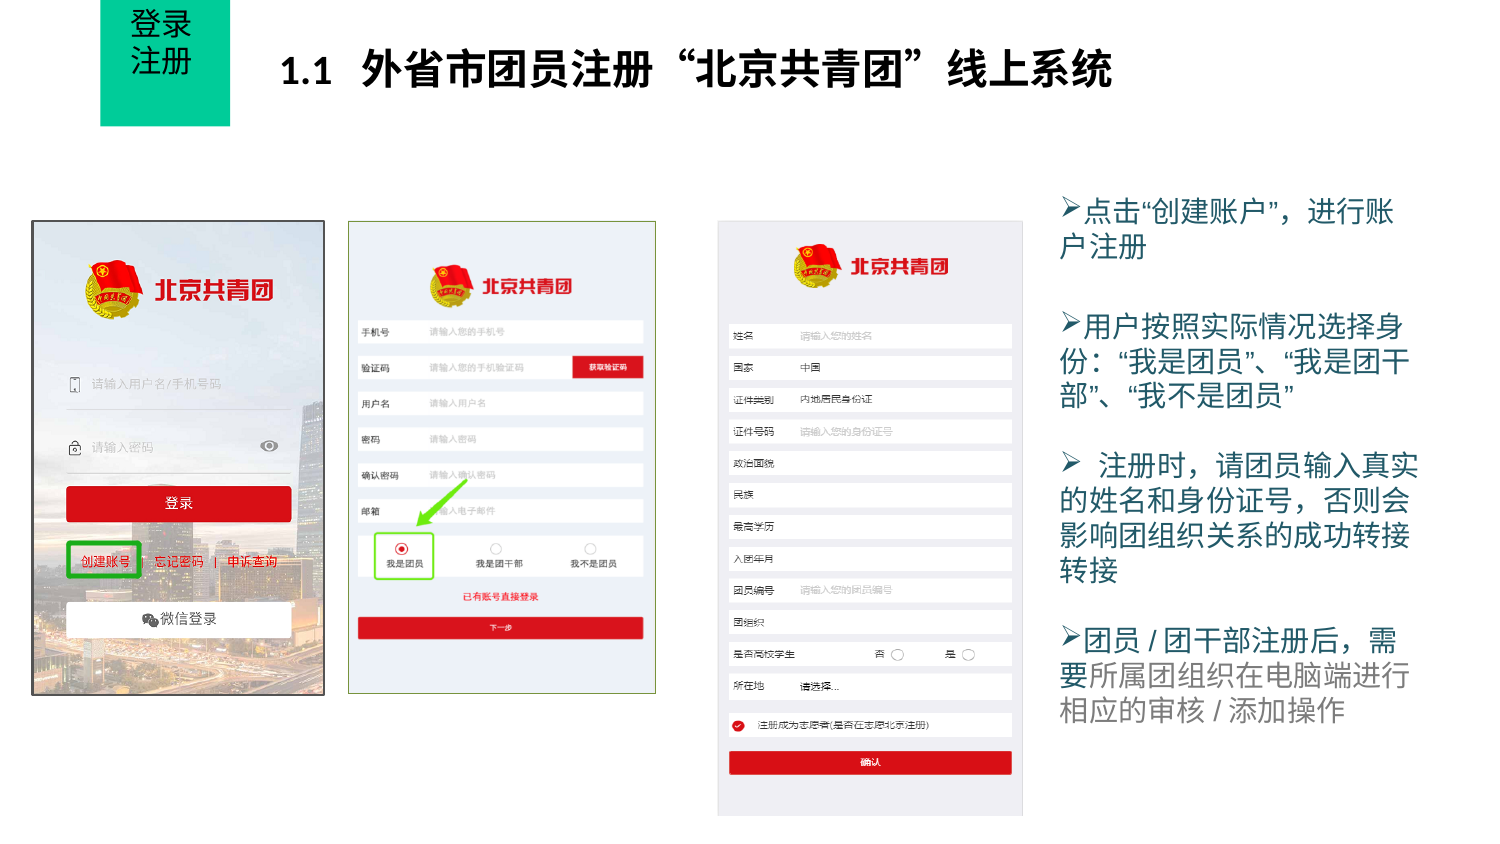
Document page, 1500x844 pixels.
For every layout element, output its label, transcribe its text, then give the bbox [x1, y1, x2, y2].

picture [348, 220, 656, 694]
text_box 登录 注册 [53, 0, 219, 124]
text_box 点击“创建账户”，进行账户注册 用户按照实际情况选择身份：“我是团员”、“我是团干部”、“我不是团员” 注册时，请团员输入真实的姓名和身份证号，否则会影响团组织关系的成功转接转接 团员/团干部注册后，需要所属团组织在电脑端进行相应的审核/添加操作 [1045, 185, 1437, 735]
picture [33, 221, 324, 694]
picture [717, 220, 1023, 816]
title 1.1 外省市团员注册“北京共青团”线上系统 [263, 20, 1447, 115]
